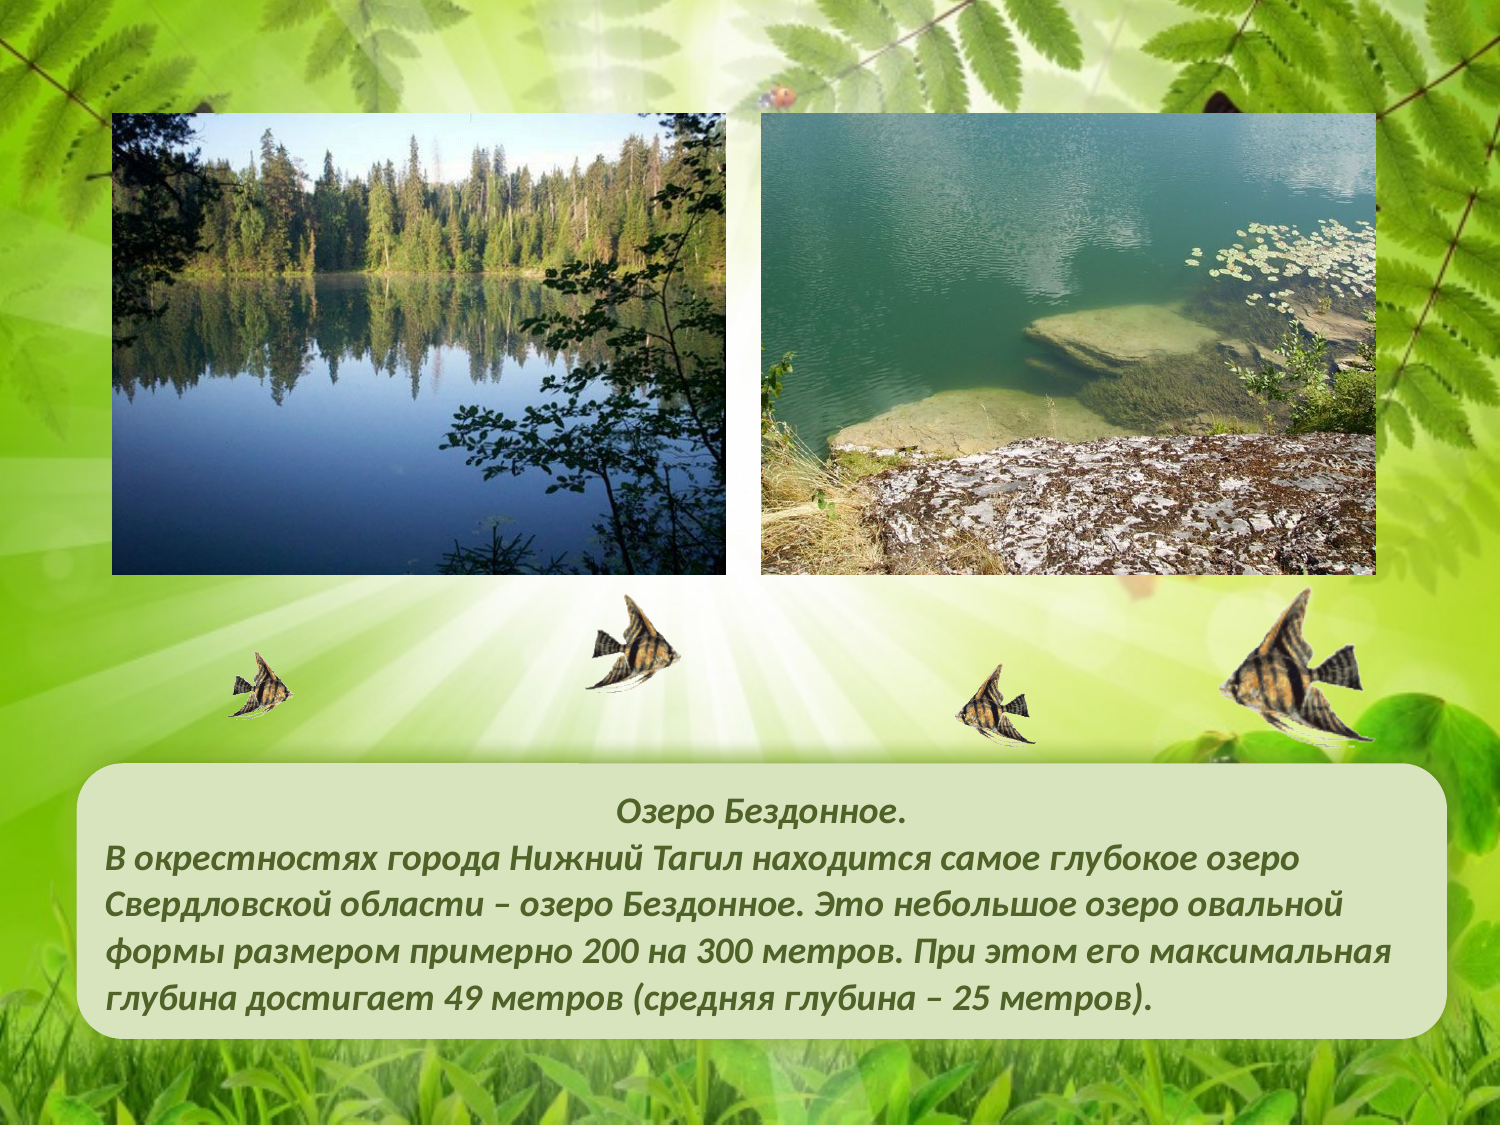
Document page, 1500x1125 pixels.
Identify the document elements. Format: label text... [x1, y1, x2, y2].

picture [0, 0, 1500, 1125]
text_box Озеро Бездонное. В окрестностях города Нижний Тагил находится самое глубокое озеро Свердловской области – озеро Бездонное. Это небольшое озеро овальной формы размером примерно 200 на 300 метров. При этом его максимальная глубина достигает 49 метров (средняя глубина – 25 метров). [76, 763, 1447, 1039]
